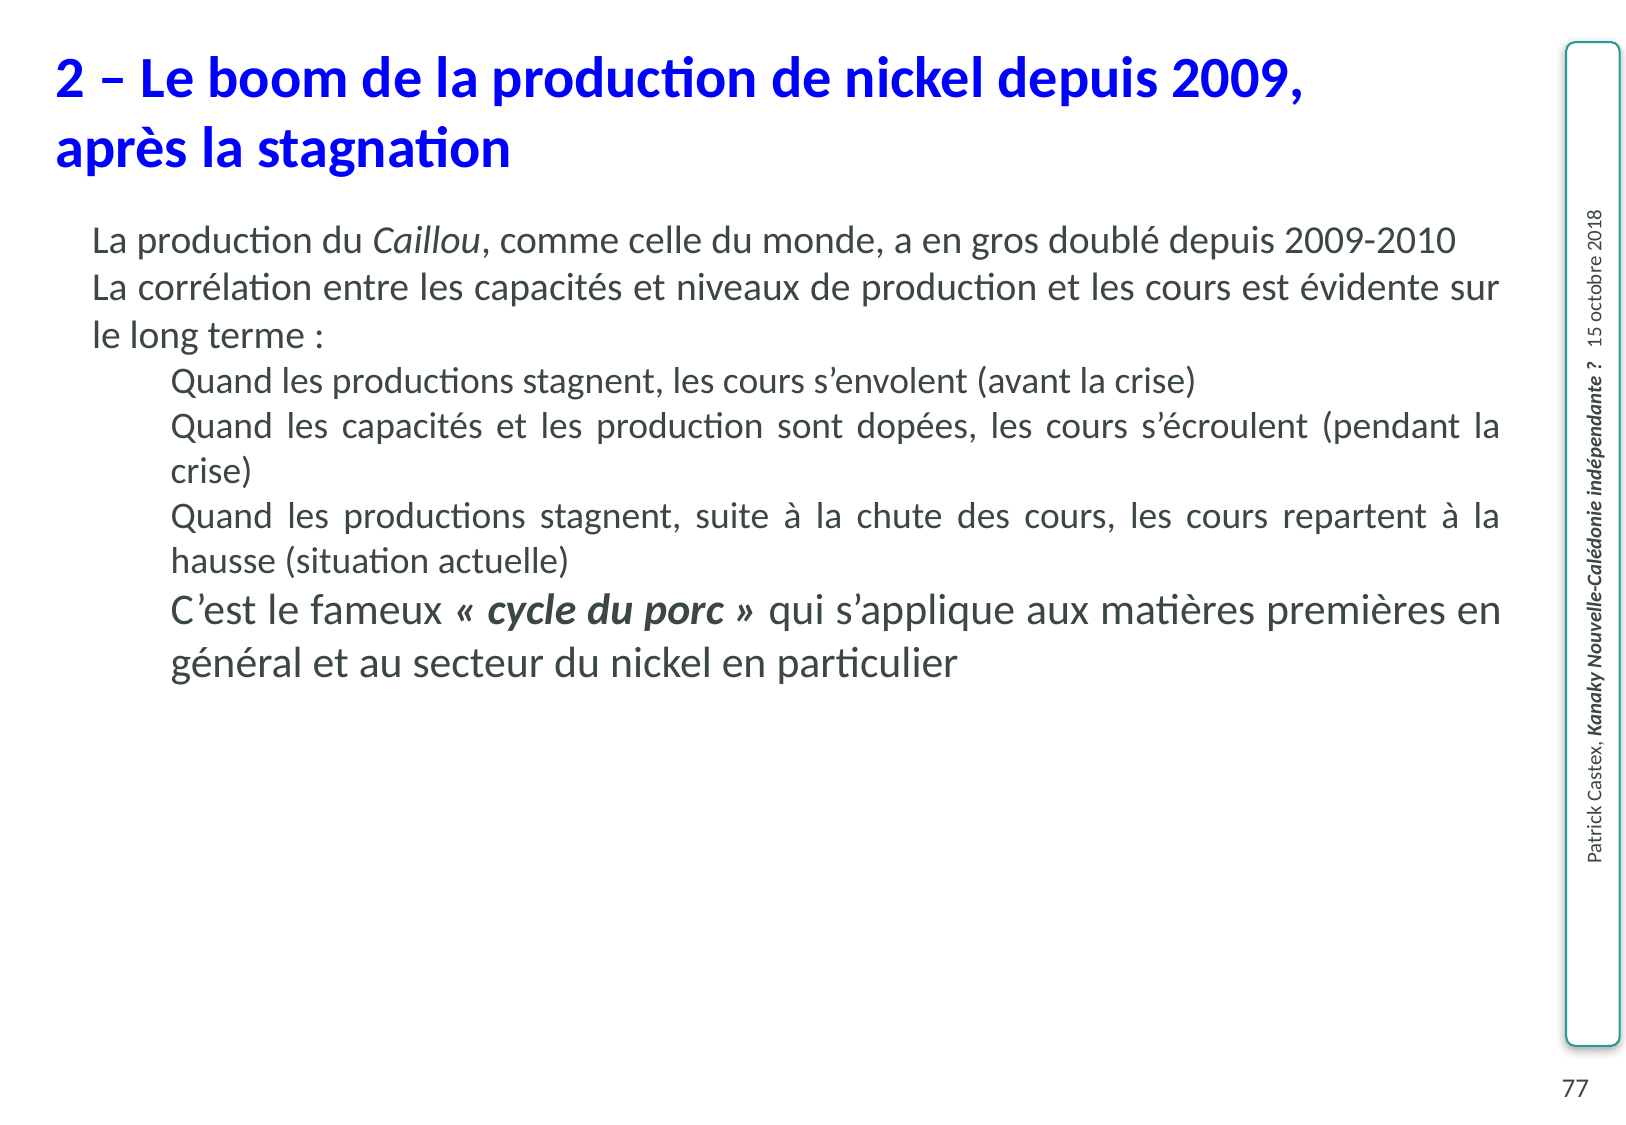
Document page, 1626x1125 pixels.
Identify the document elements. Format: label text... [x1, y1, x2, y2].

list La production du Caillou, comme celle du monde, a en gros doublé depuis 2009-2010 La corrélation entre les capacités et niveaux de production et les cours est évidente sur le long terme : Quand les productions stagnent, les cours s’envolent (avant la crise) Quand les capacités et les production sont dopées, les cours s’écroulent (pendant la crise) Quand les productions stagnent, suite à la chute des cours, les cours repartent à la hausse (situation actuelle) C’est le fameux « cycle du porc » qui s’applique aux matières premières en général et au secteur du nickel en particulier [77, 158, 1517, 1025]
title 2 – Le boom de la production de nickel depuis 2009, après la stagnation [40, 31, 1579, 194]
